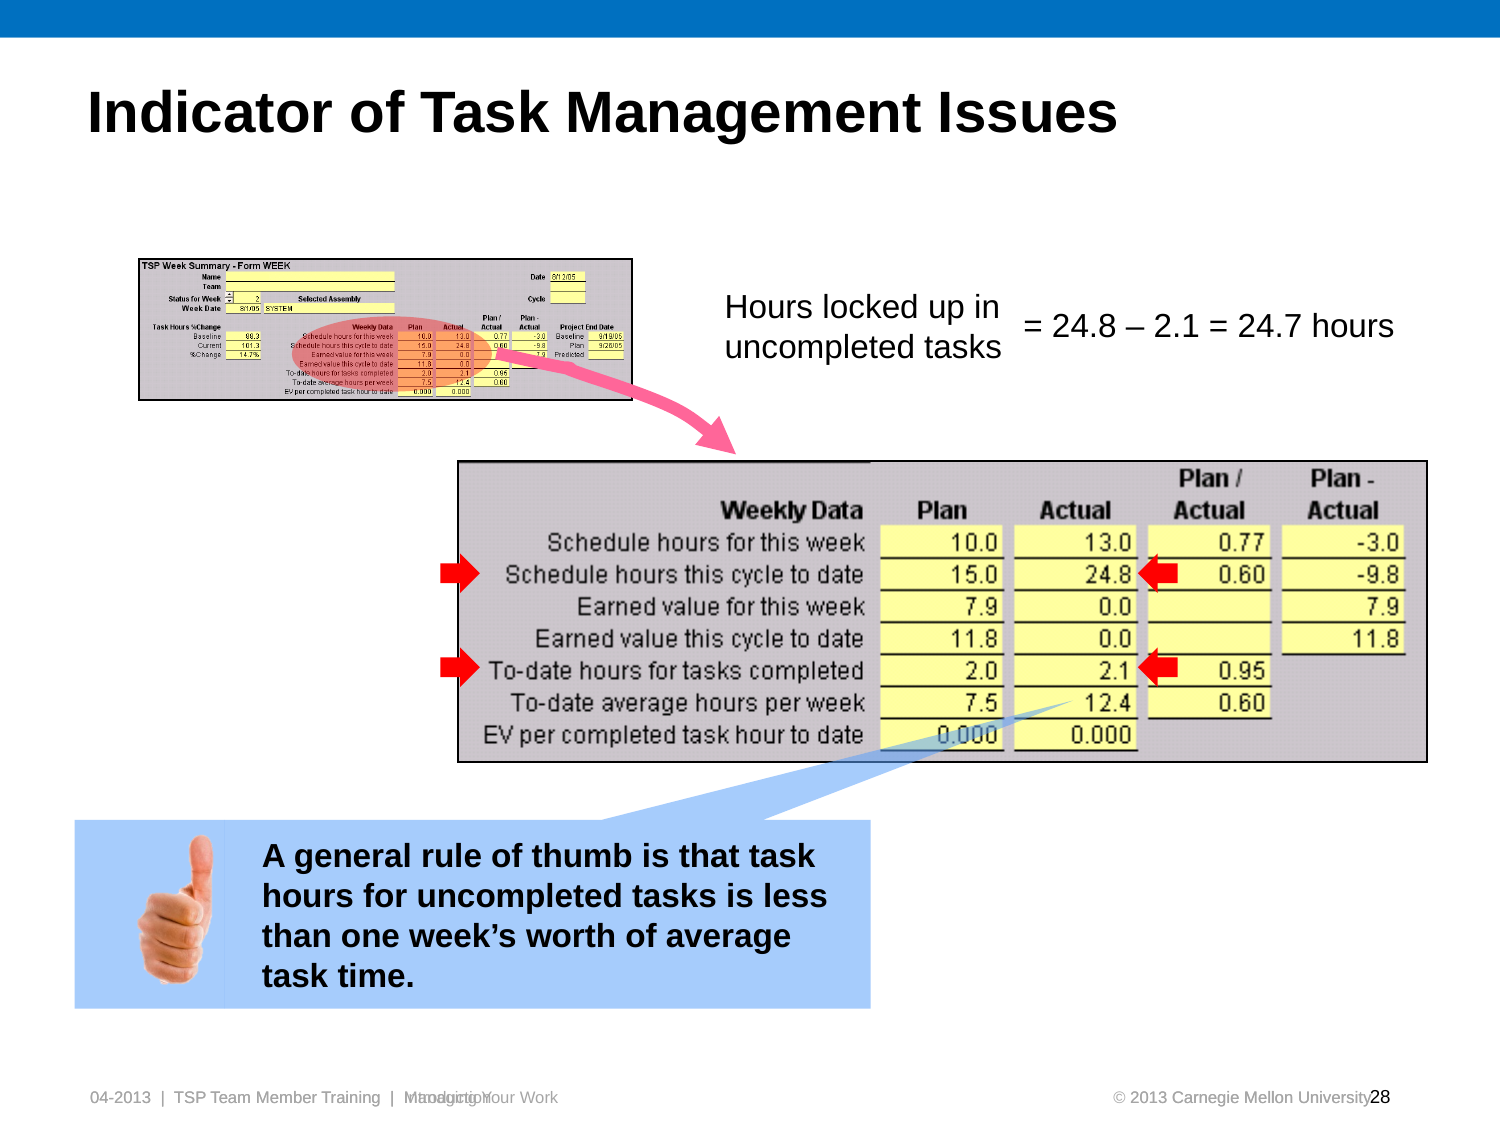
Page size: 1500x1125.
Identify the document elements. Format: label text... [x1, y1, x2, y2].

text_box Hours locked up in uncompleted tasks [709, 277, 1063, 373]
picture [139, 259, 632, 399]
text_box [623, 393, 737, 455]
text_box [440, 657, 453, 678]
text_box [440, 563, 453, 584]
text_box [74, 819, 224, 1009]
text_box = 24.8 – 2.1 = 24.7 hours [1008, 296, 1411, 352]
title Indicator of Task Management Issues [87, 87, 1439, 226]
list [458, 461, 1427, 762]
text_box A general rule of thumb is that task hours for uncompleted tasks is less than one week’s worth of average task time. [224, 770, 893, 1009]
picture [116, 824, 231, 996]
